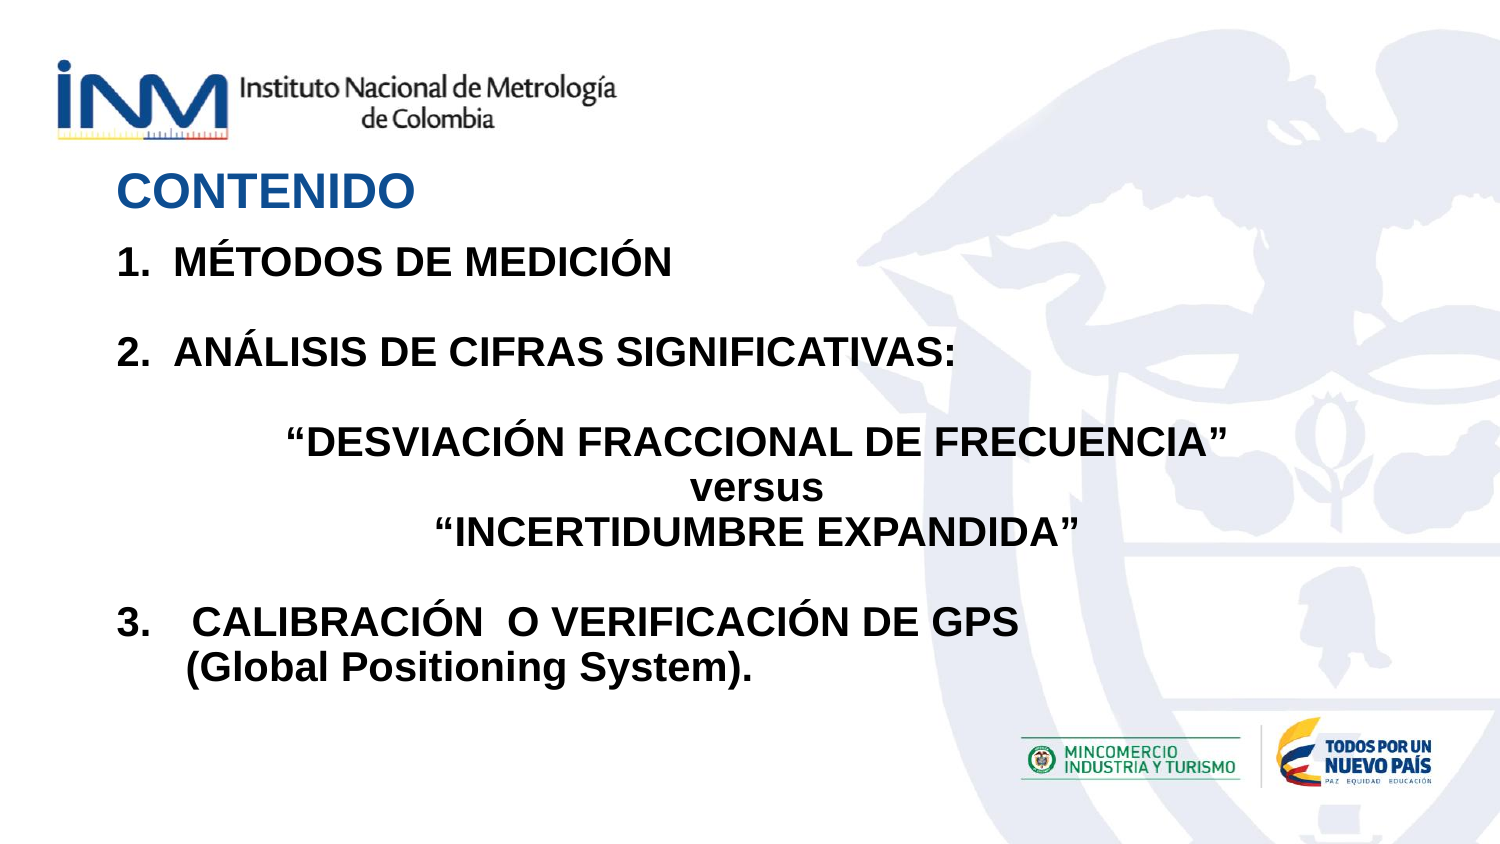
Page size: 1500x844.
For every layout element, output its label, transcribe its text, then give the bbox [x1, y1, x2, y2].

text_box CONTENIDO [101, 134, 884, 225]
picture [0, 0, 1500, 844]
text_box MÉTODOS DE MEDICIÓN ANÁLISIS DE CIFRAS SIGNIFICATIVAS: “DESVIACIÓN FRACCIONAL DE FRECUENCIA” versus “INCERTIDUMBRE EXPANDIDA” CALIBRACIÓN O VERIFICACIÓN DE GPS (Global Positioning System). [101, 225, 1413, 693]
